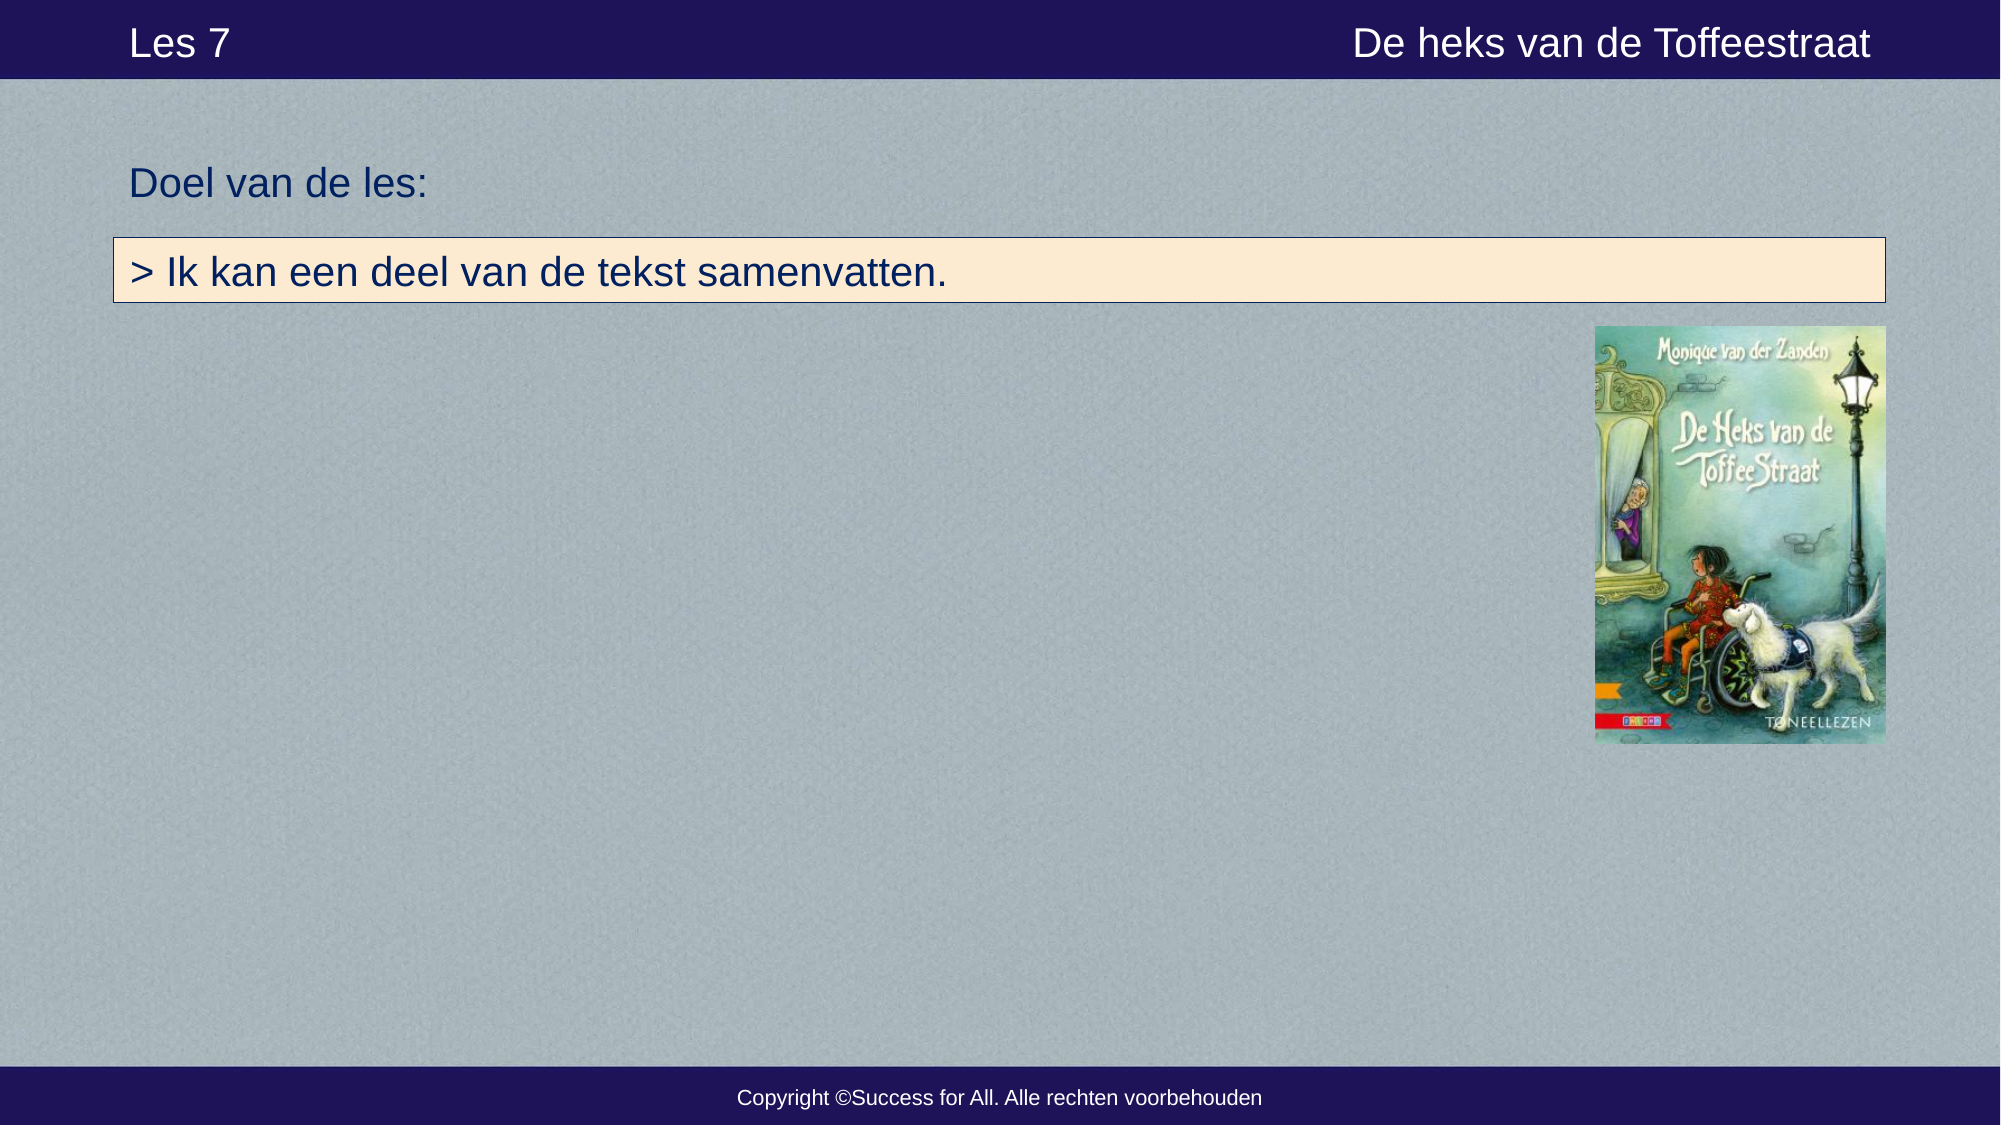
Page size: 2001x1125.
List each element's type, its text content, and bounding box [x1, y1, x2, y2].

text_box Doel van de les: [113, 148, 1635, 214]
text_box Les 7 [114, 8, 354, 73]
picture [0, 0, 2001, 1125]
text_box De heks van de Toffeestraat [999, 8, 1886, 73]
text_box > Ik kan een deel van de tekst samenvatten. [113, 237, 1886, 303]
text_box Copyright ©Success for All. Alle rechten voorbehouden [0, 1076, 2000, 1125]
